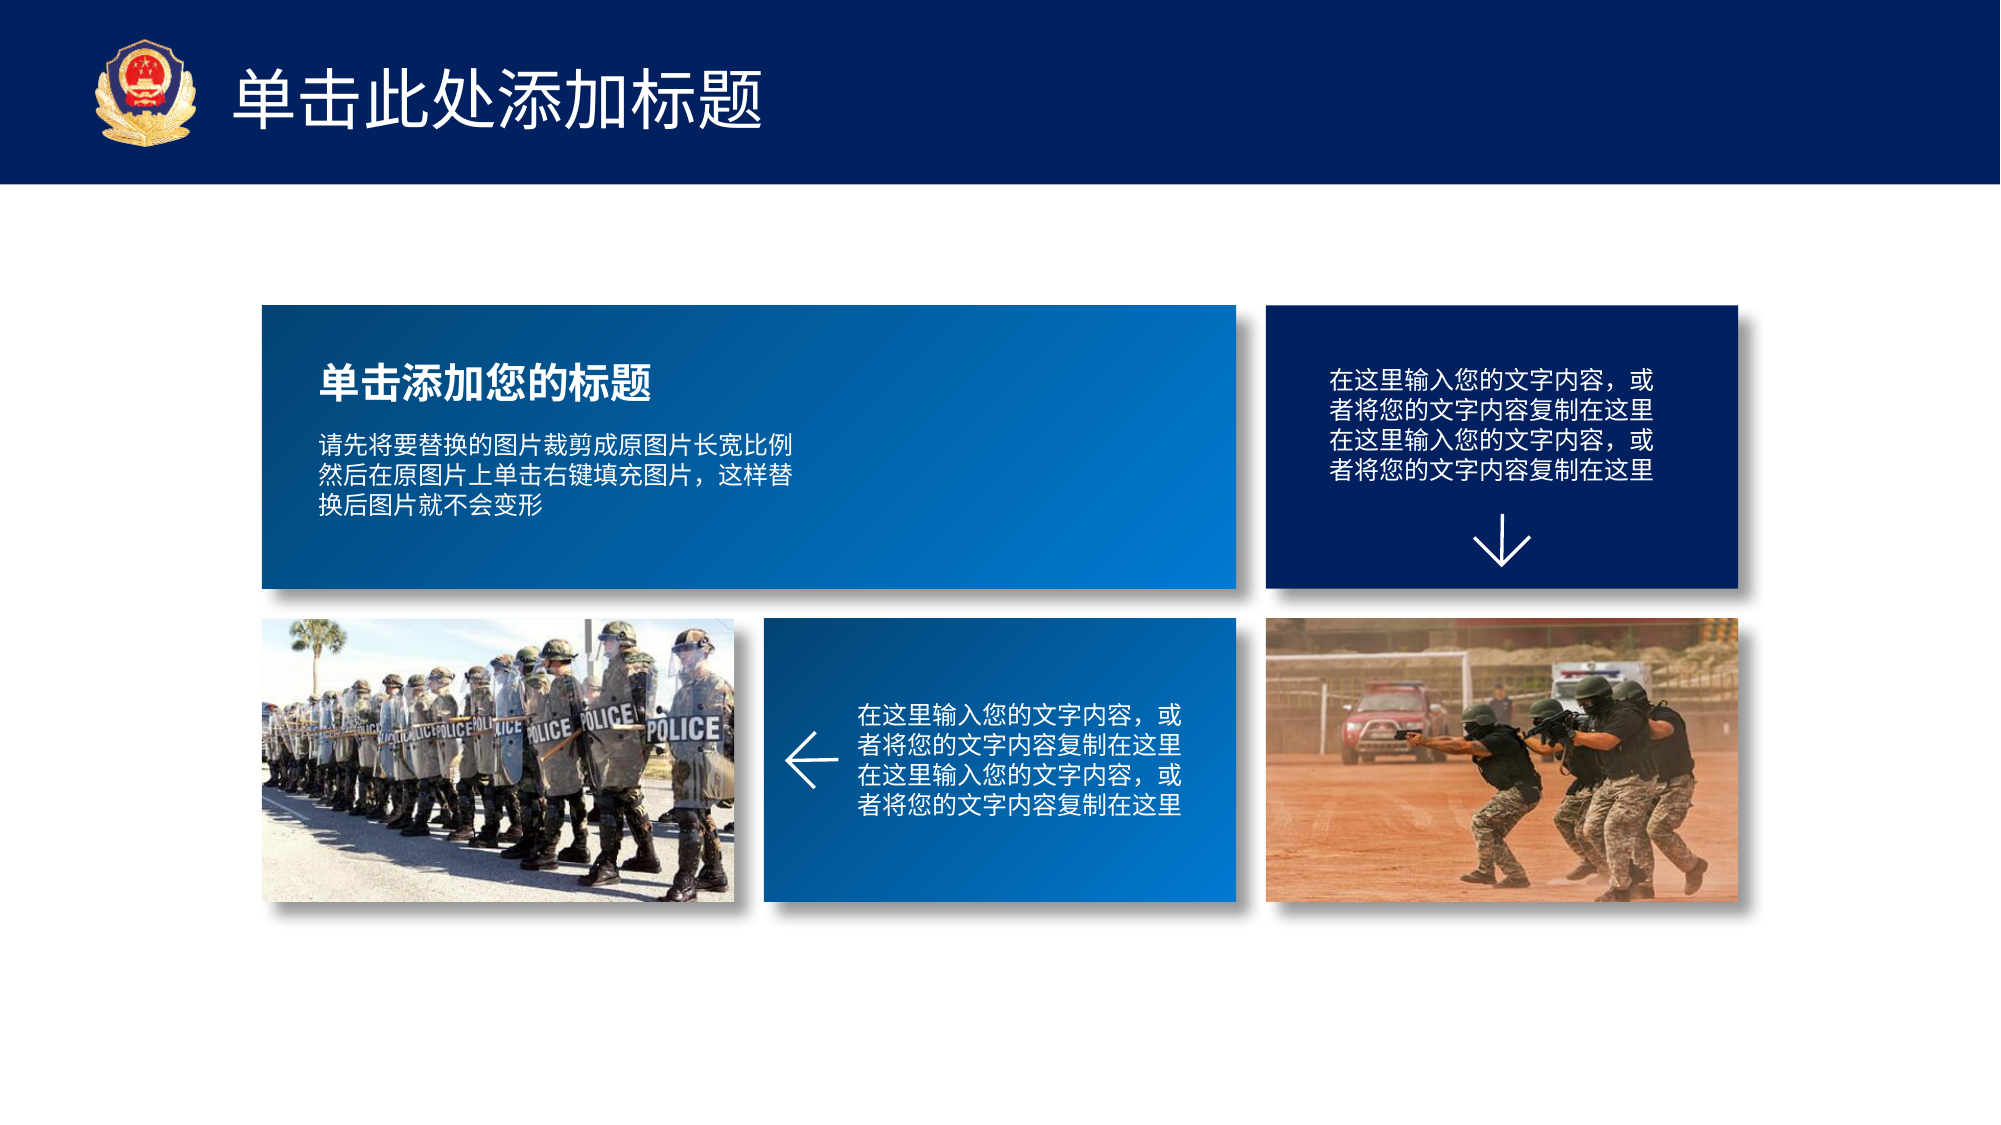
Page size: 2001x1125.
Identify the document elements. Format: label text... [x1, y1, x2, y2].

text_box 请先将要替换的图片裁剪成原图片长宽比例然后在原图片上单击右键填充图片，这样替换后图片就不会变形 [303, 422, 824, 527]
text_box 单击添加您的标题 [303, 349, 824, 415]
text_box 在这里输入您的文字内容，或者将您的文字内容复制在这里在这里输入您的文字内容，或者将您的文字内容复制在这里 [843, 691, 1218, 827]
text_box [763, 617, 1237, 903]
text_box [261, 304, 1237, 590]
text_box 单击此处添加标题 [214, 49, 808, 169]
text_box 在这里输入您的文字内容，或者将您的文字内容复制在这里在这里输入您的文字内容，或者将您的文字内容复制在这里 [1314, 357, 1690, 492]
picture [83, 27, 209, 154]
text_box [261, 617, 735, 903]
text_box [1265, 617, 1739, 903]
text_box [0, 183, 2000, 1125]
text_box [784, 731, 839, 790]
text_box [1265, 304, 1739, 590]
text_box [1472, 513, 1532, 568]
